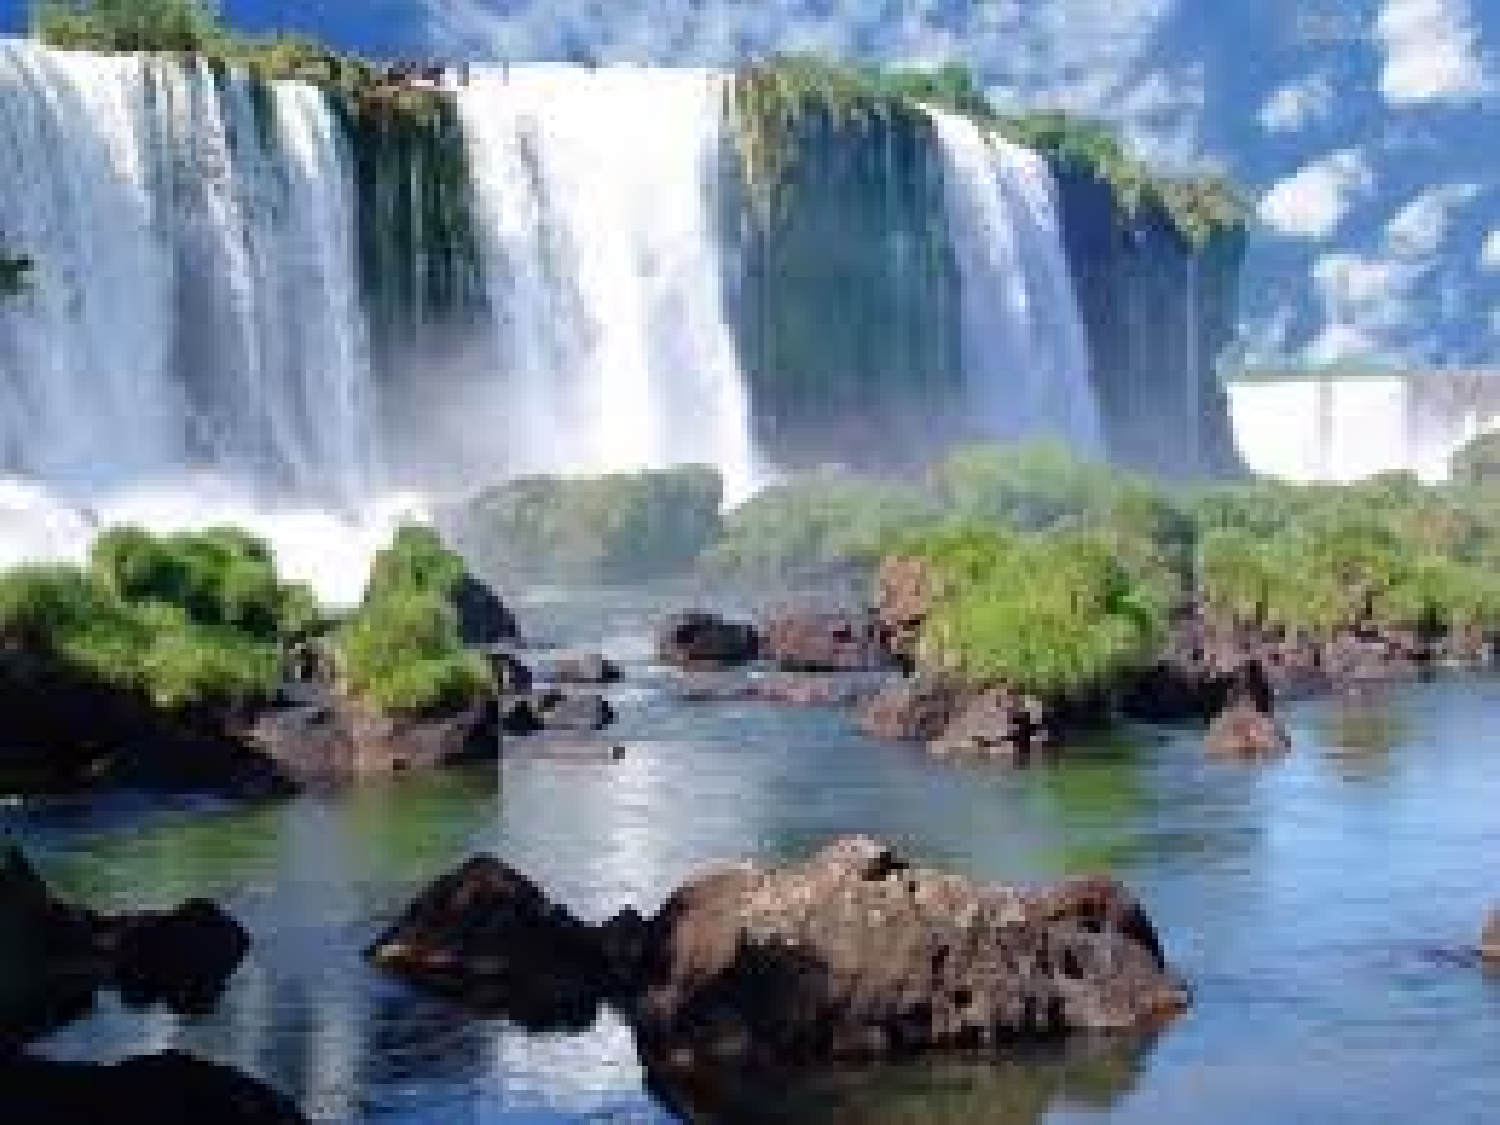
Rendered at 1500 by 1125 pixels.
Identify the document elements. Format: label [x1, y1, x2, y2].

list [0, 0, 1500, 1125]
